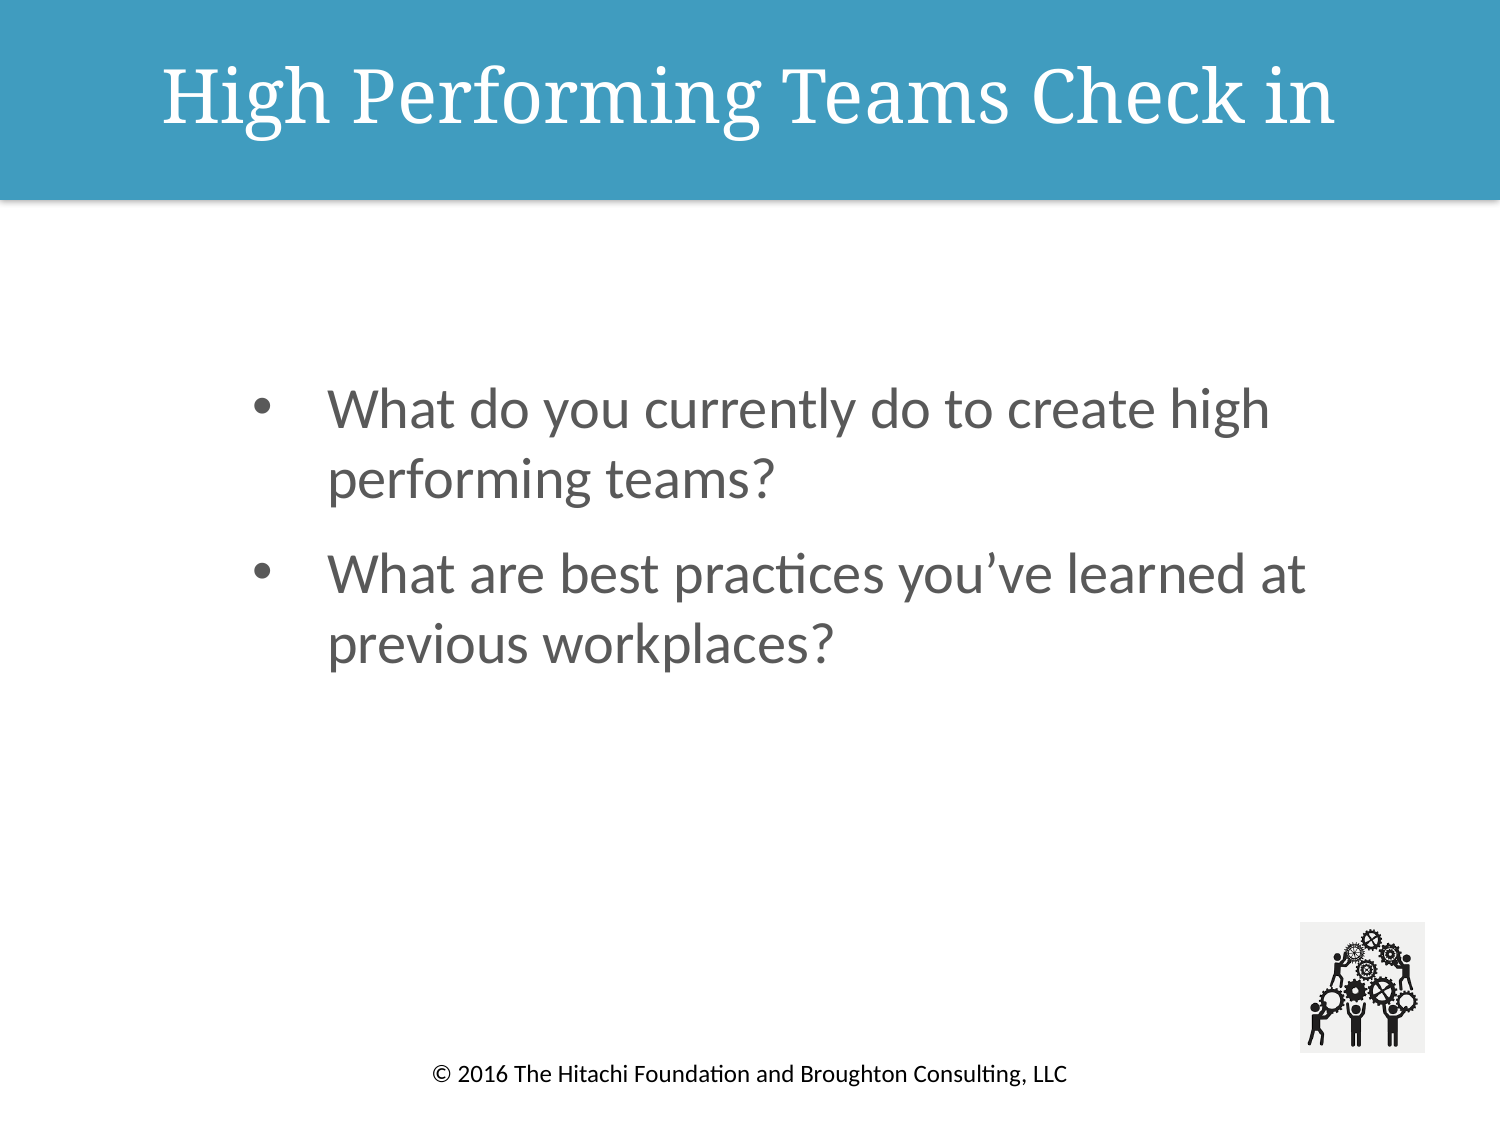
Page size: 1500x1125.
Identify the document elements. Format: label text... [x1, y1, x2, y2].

text_box What do you currently do to create high performing teams? What are best practices you’ve learned at previous workplaces? [87, 362, 1325, 683]
picture [1300, 922, 1425, 1053]
title High Performing Teams Check in [112, 24, 1388, 163]
